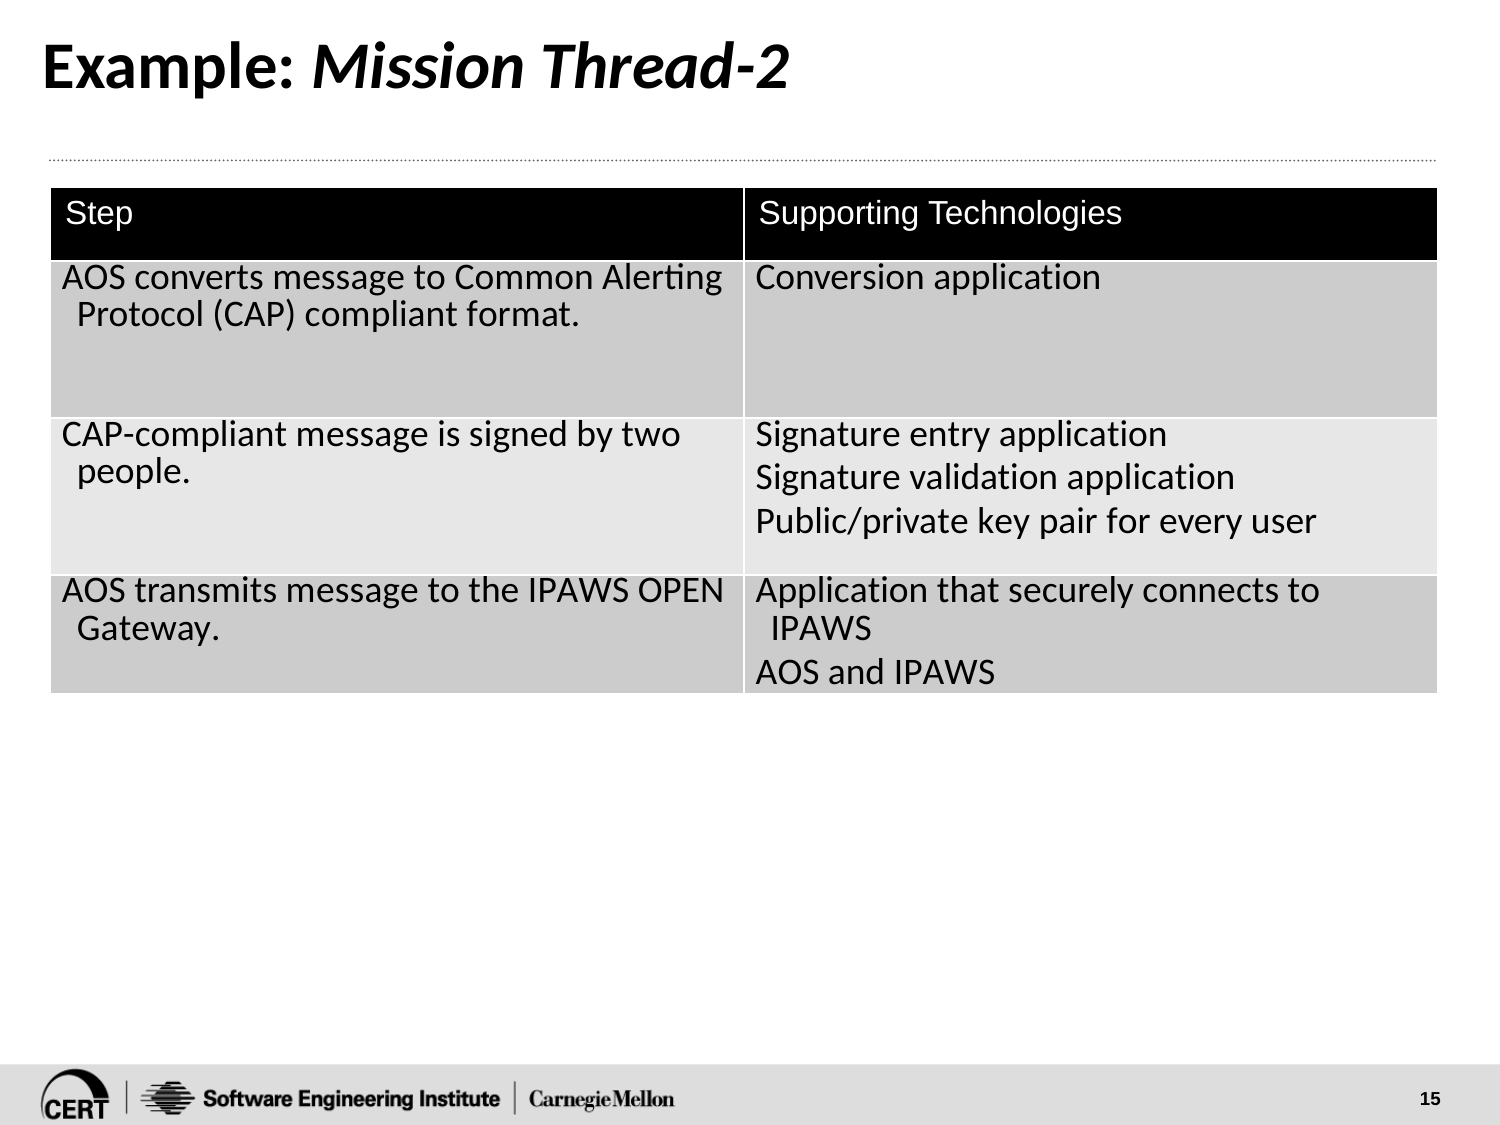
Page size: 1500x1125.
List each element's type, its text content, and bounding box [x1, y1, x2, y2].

table_cell Application that securely connects to IPAWS AOS and IPAWS [745, 576, 1437, 693]
table_cell Signature entry application Signature validation application Public/private key pair for every user [745, 419, 1437, 574]
table_header Step [51, 188, 743, 260]
table_cell AOS transmits message to the IPAWS OPEN Gateway. [51, 576, 743, 693]
picture [24, 1065, 688, 1125]
title Example: Mission Thread-2 [42, 37, 1434, 155]
table_cell Conversion application [745, 262, 1437, 417]
table_cell AOS converts message to Common Alerting Protocol (CAP) compliant format. [51, 262, 743, 417]
table_header Supporting Technologies [745, 188, 1437, 260]
table_cell CAP-compliant message is signed by two people. [51, 419, 743, 574]
